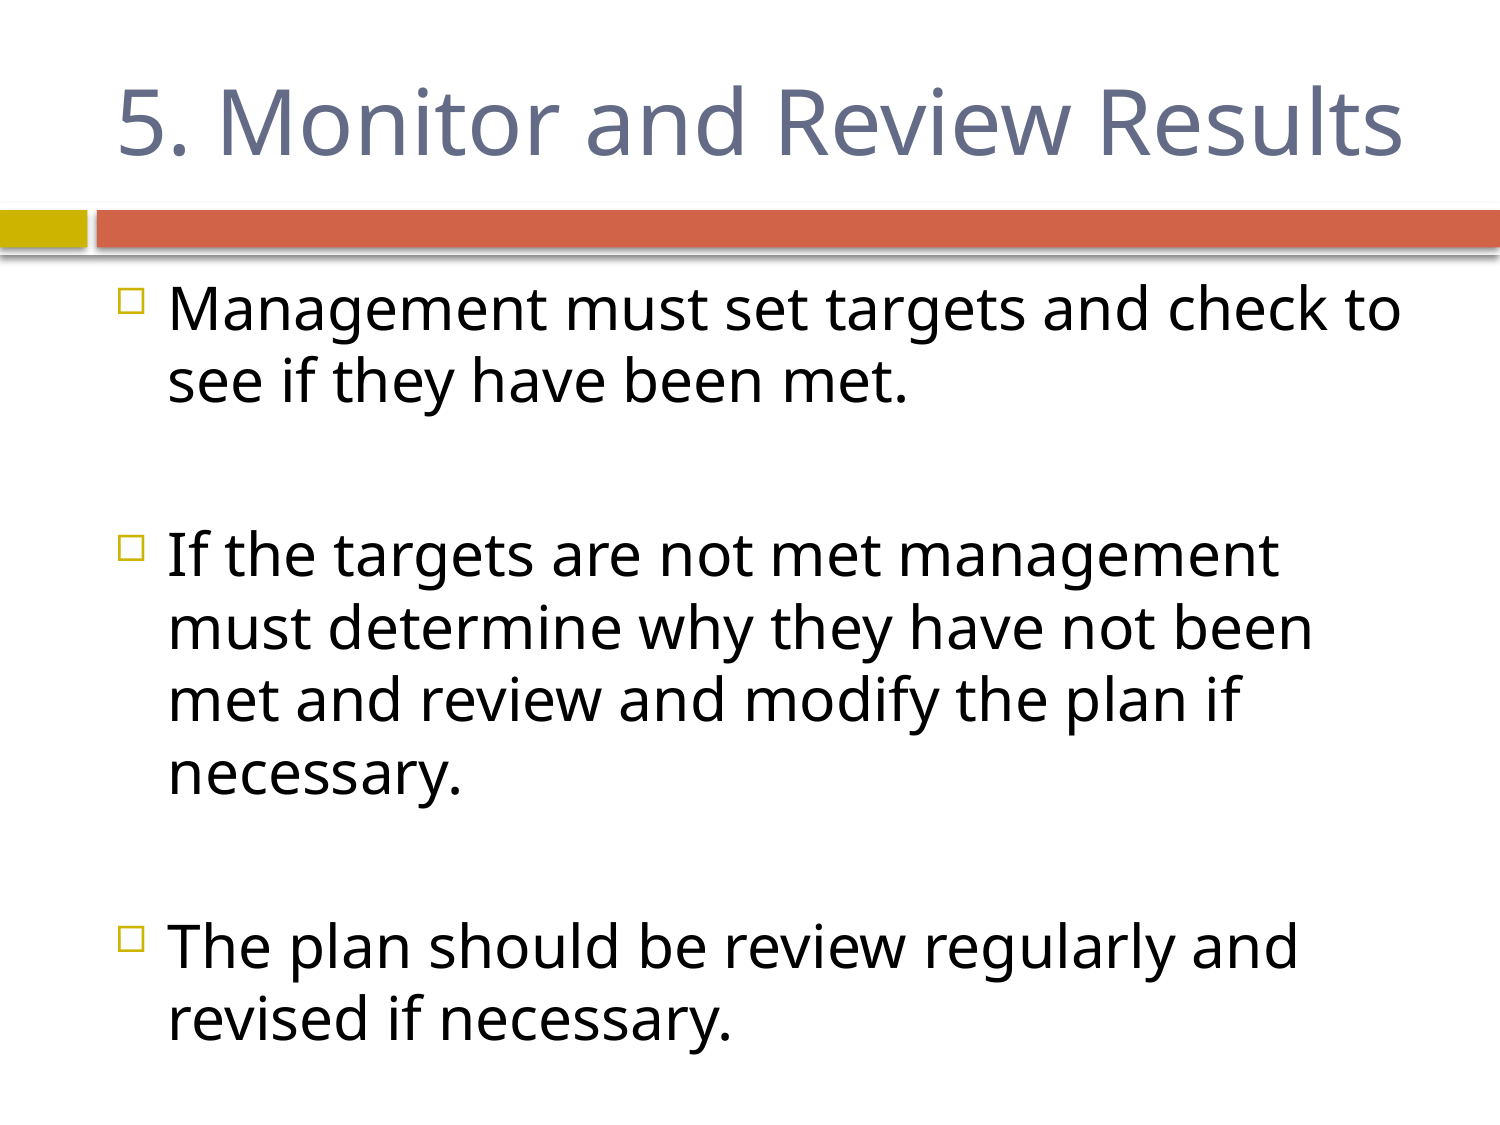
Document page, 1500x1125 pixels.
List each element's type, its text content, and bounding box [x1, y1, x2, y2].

list Management must set targets and check to see if they have been met. If the targets are not met management must determine why they have not been met and review and modify the plan if necessary. The plan should be review regularly and revised if necessary. [100, 262, 1438, 1000]
title 5. Monitor and Review Results [100, 37, 1438, 200]
